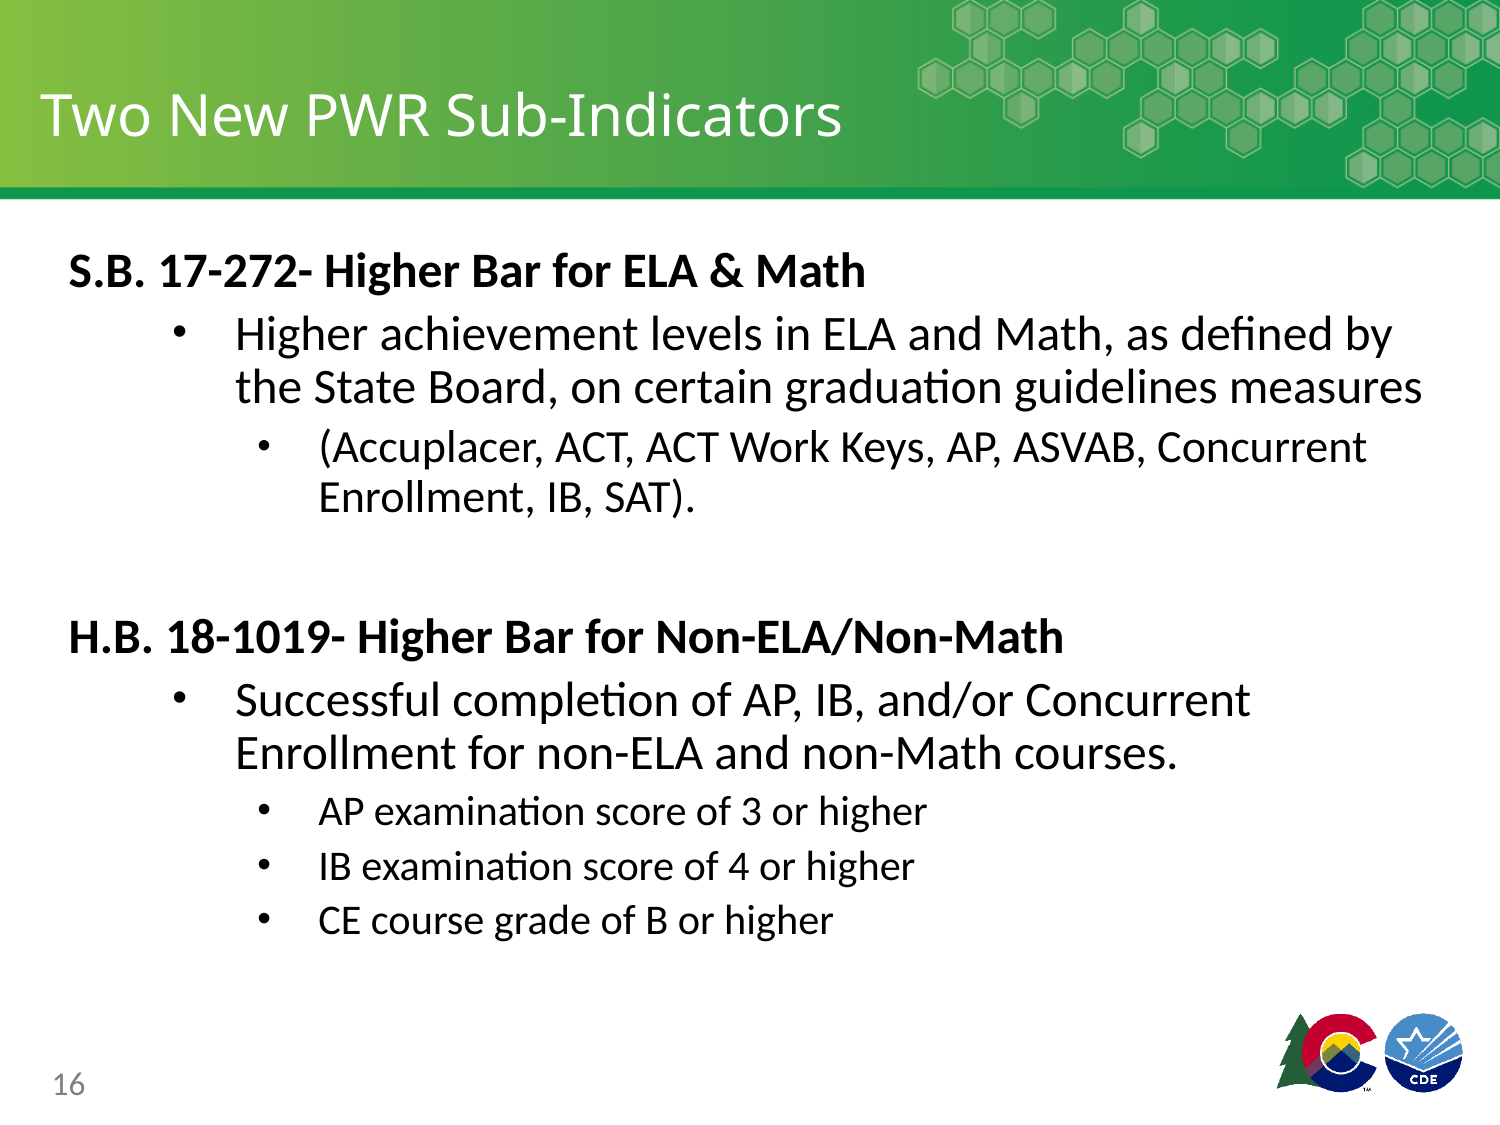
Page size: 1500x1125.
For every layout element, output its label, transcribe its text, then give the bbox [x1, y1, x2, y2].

picture [1275, 1012, 1463, 1093]
slide_number 16 [36, 1054, 375, 1115]
title Two New PWR Sub-Indicators [40, 69, 1038, 166]
picture [0, 0, 1500, 200]
list S.B. 17-272- Higher Bar for ELA & Math Higher achievement levels in ELA and Math, as defined by the State Board, on certain graduation guidelines measures (Accuplacer, ACT, ACT Work Keys, AP, ASVAB, Concurrent Enrollment, IB, SAT). H.B. 18-1019- Higher Bar for Non-ELA/Non-Math Successful completion of AP, IB, and/or Concurrent Enrollment for non-ELA and non-Math courses. AP examination score of 3 or higher IB examination score of 4 or higher CE course grade of B or higher [68, 245, 1432, 1006]
